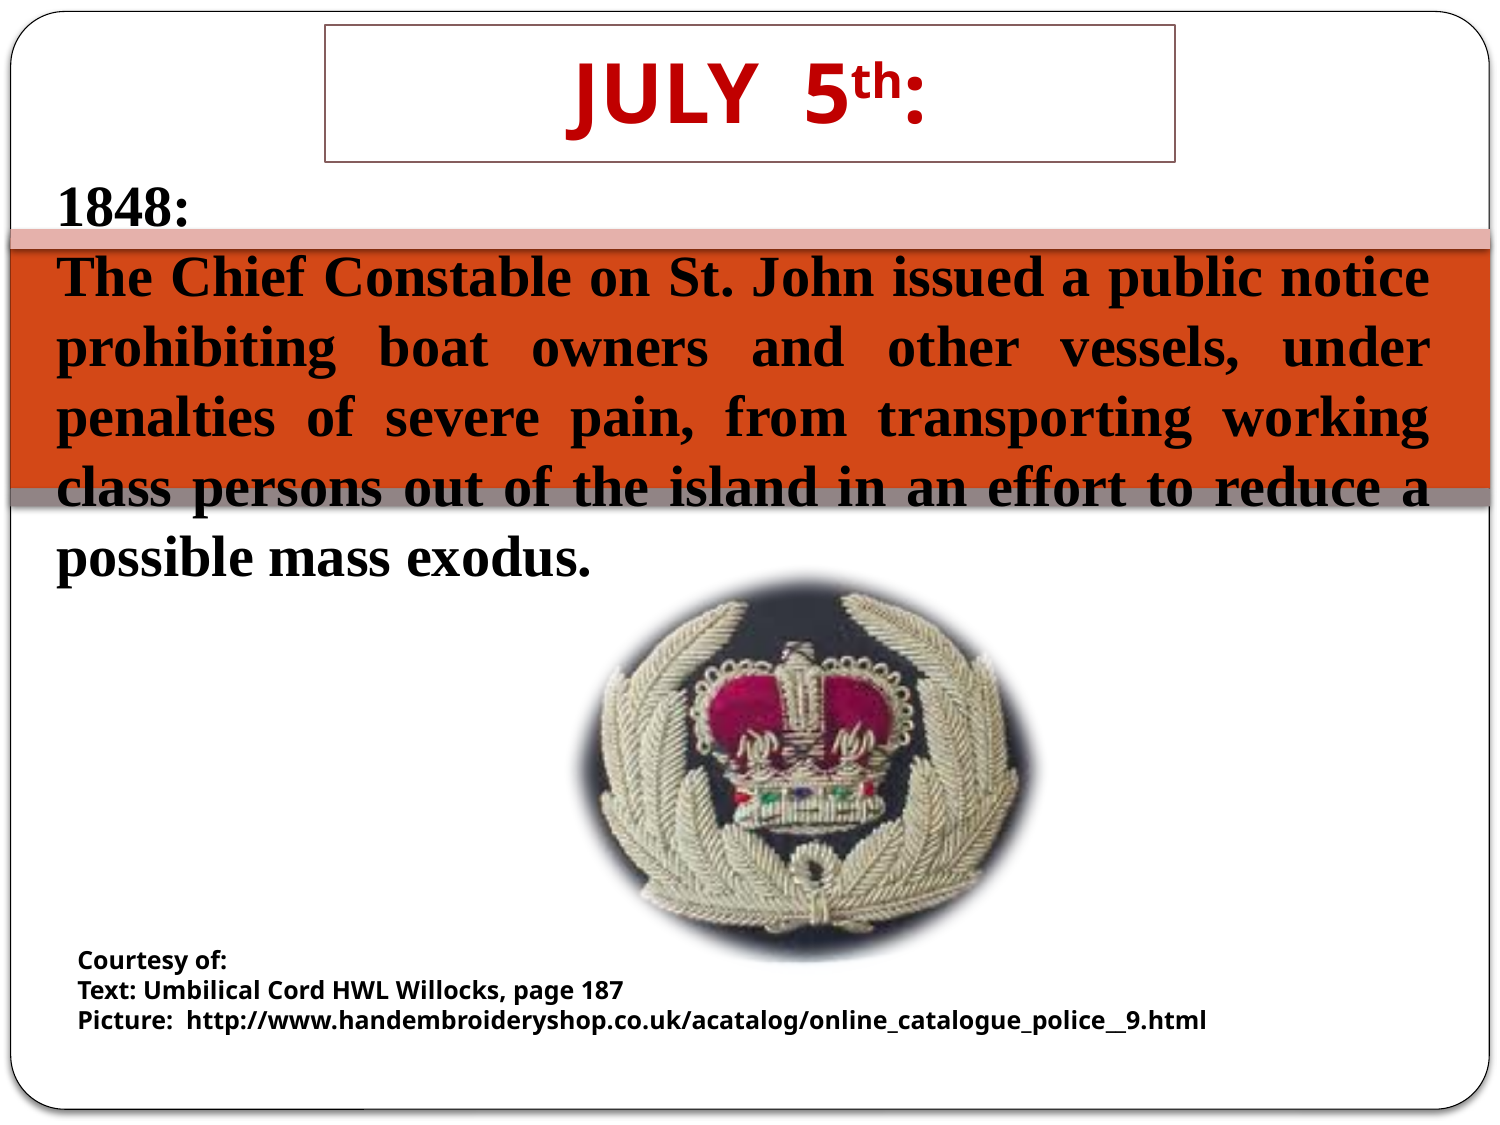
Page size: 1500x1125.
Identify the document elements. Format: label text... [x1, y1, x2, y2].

picture [562, 562, 1051, 977]
text_box Courtesy of: Text: Umbilical Cord HWL Willocks, page 187 Picture: http://www.handembroideryshop.co.uk/acatalog/online_catalogue_police__9.html [62, 937, 1313, 1043]
text_box 1848: The Chief Constable on St. John issued a public notice prohibiting boat owners and other vessels, under penalties of severe pain, from transporting working class persons out of the island in an effort to reduce a possible mass exodus. [50, 162, 1438, 775]
title JULY 5th: [324, 24, 1176, 162]
